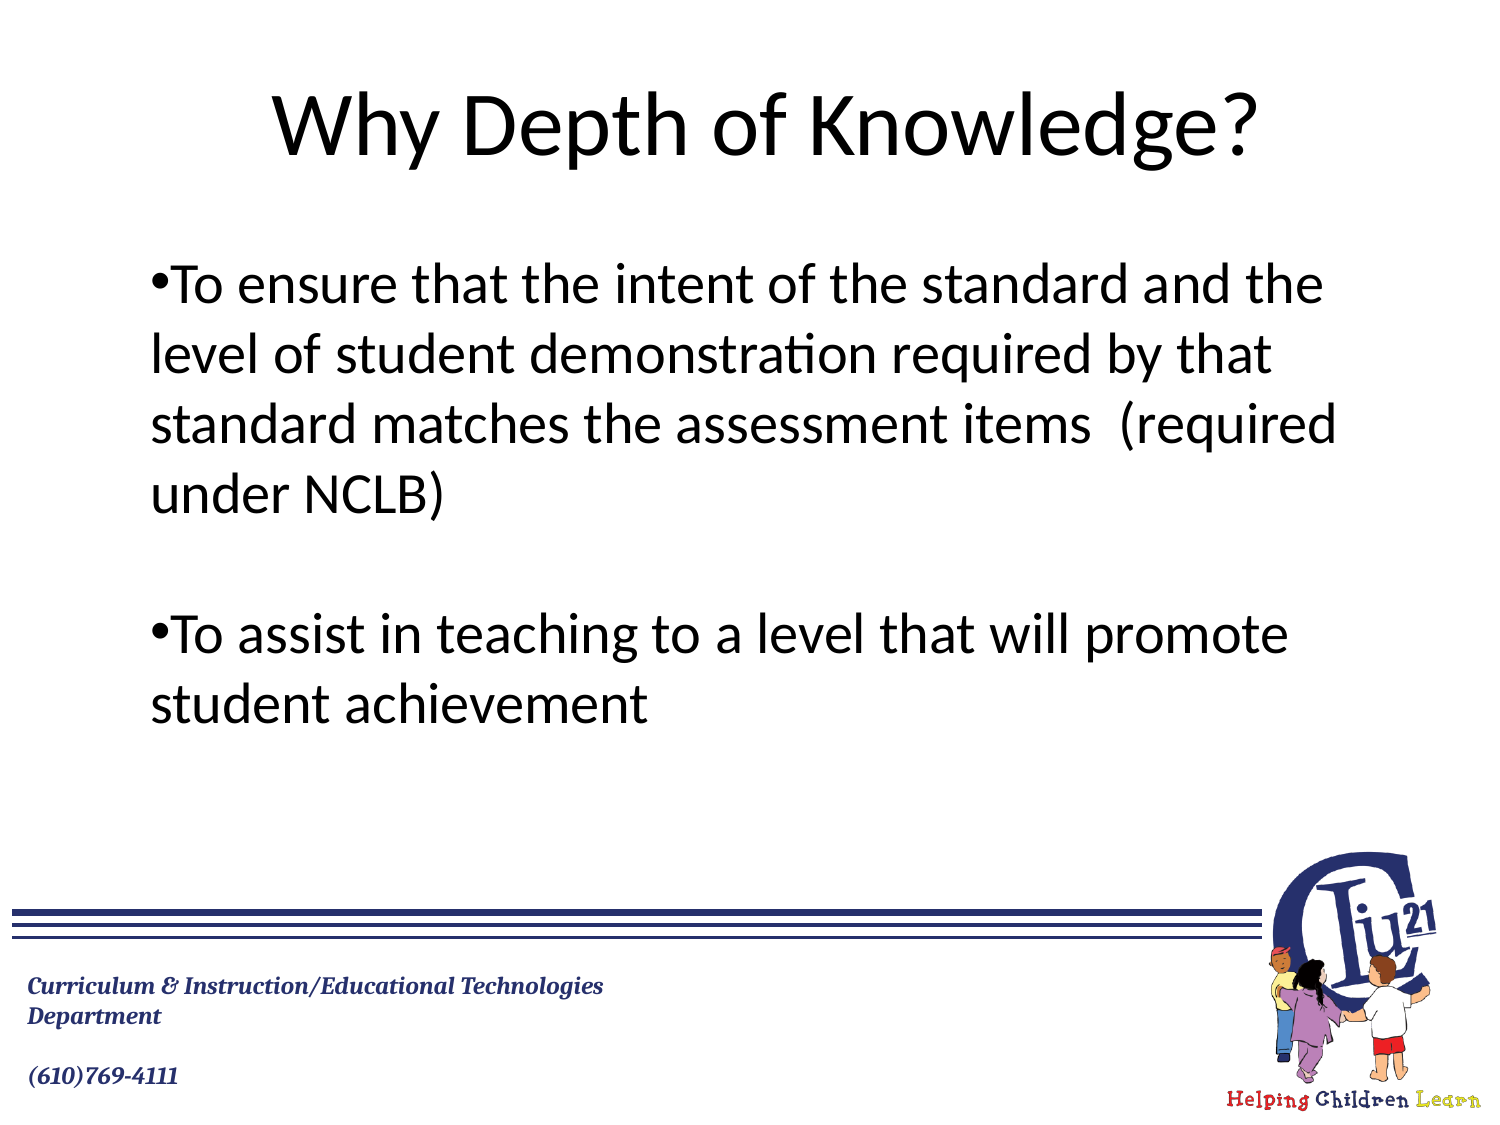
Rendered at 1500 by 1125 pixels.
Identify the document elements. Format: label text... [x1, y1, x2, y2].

text_box To ensure that the intent of the standard and the level of student demonstration required by that standard matches the assessment items (required under NCLB) To assist in teaching to a level that will promote student achievement [150, 212, 1388, 835]
title Why Depth of Knowledge? [109, 24, 1425, 213]
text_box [12, 837, 1500, 1121]
